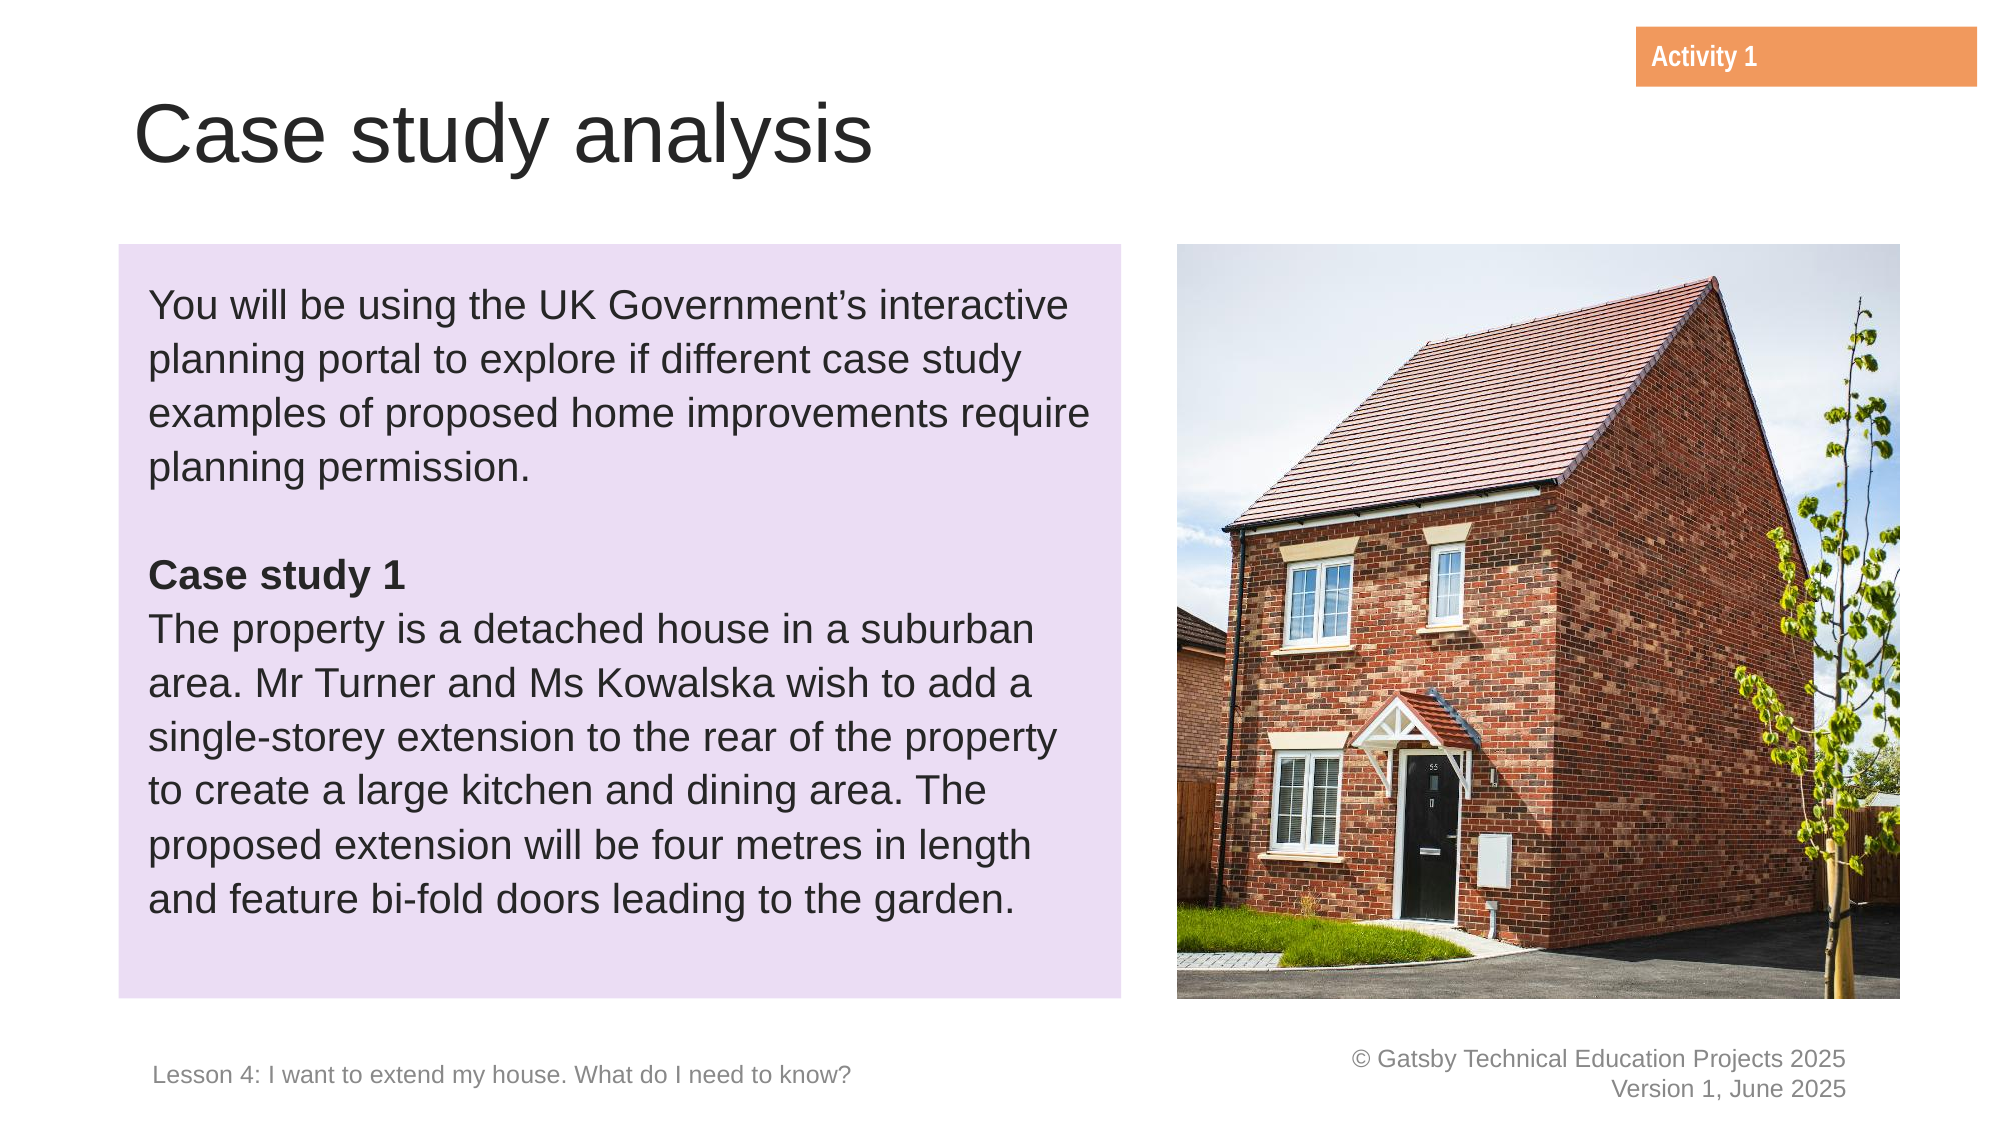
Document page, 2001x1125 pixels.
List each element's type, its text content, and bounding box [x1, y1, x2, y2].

list You will be using the UK Government’s interactive planning portal to explore if different case study examples of proposed home improvements require planning permission. Case study 1 The property is a detached house in a suburban area. Mr Turner and Ms Kowalska wish to add a single-storey extension to the rear of the property to create a large kitchen and dining area. The proposed extension will be four metres in length and feature bi-fold doors leading to the garden. [118, 244, 1122, 999]
picture [1177, 243, 1901, 999]
list Activity 1 [1636, 26, 1978, 87]
list Lesson 4: I want to extend my house. What do I need to know? [137, 1042, 903, 1103]
title Case study analysis [118, 26, 1844, 245]
